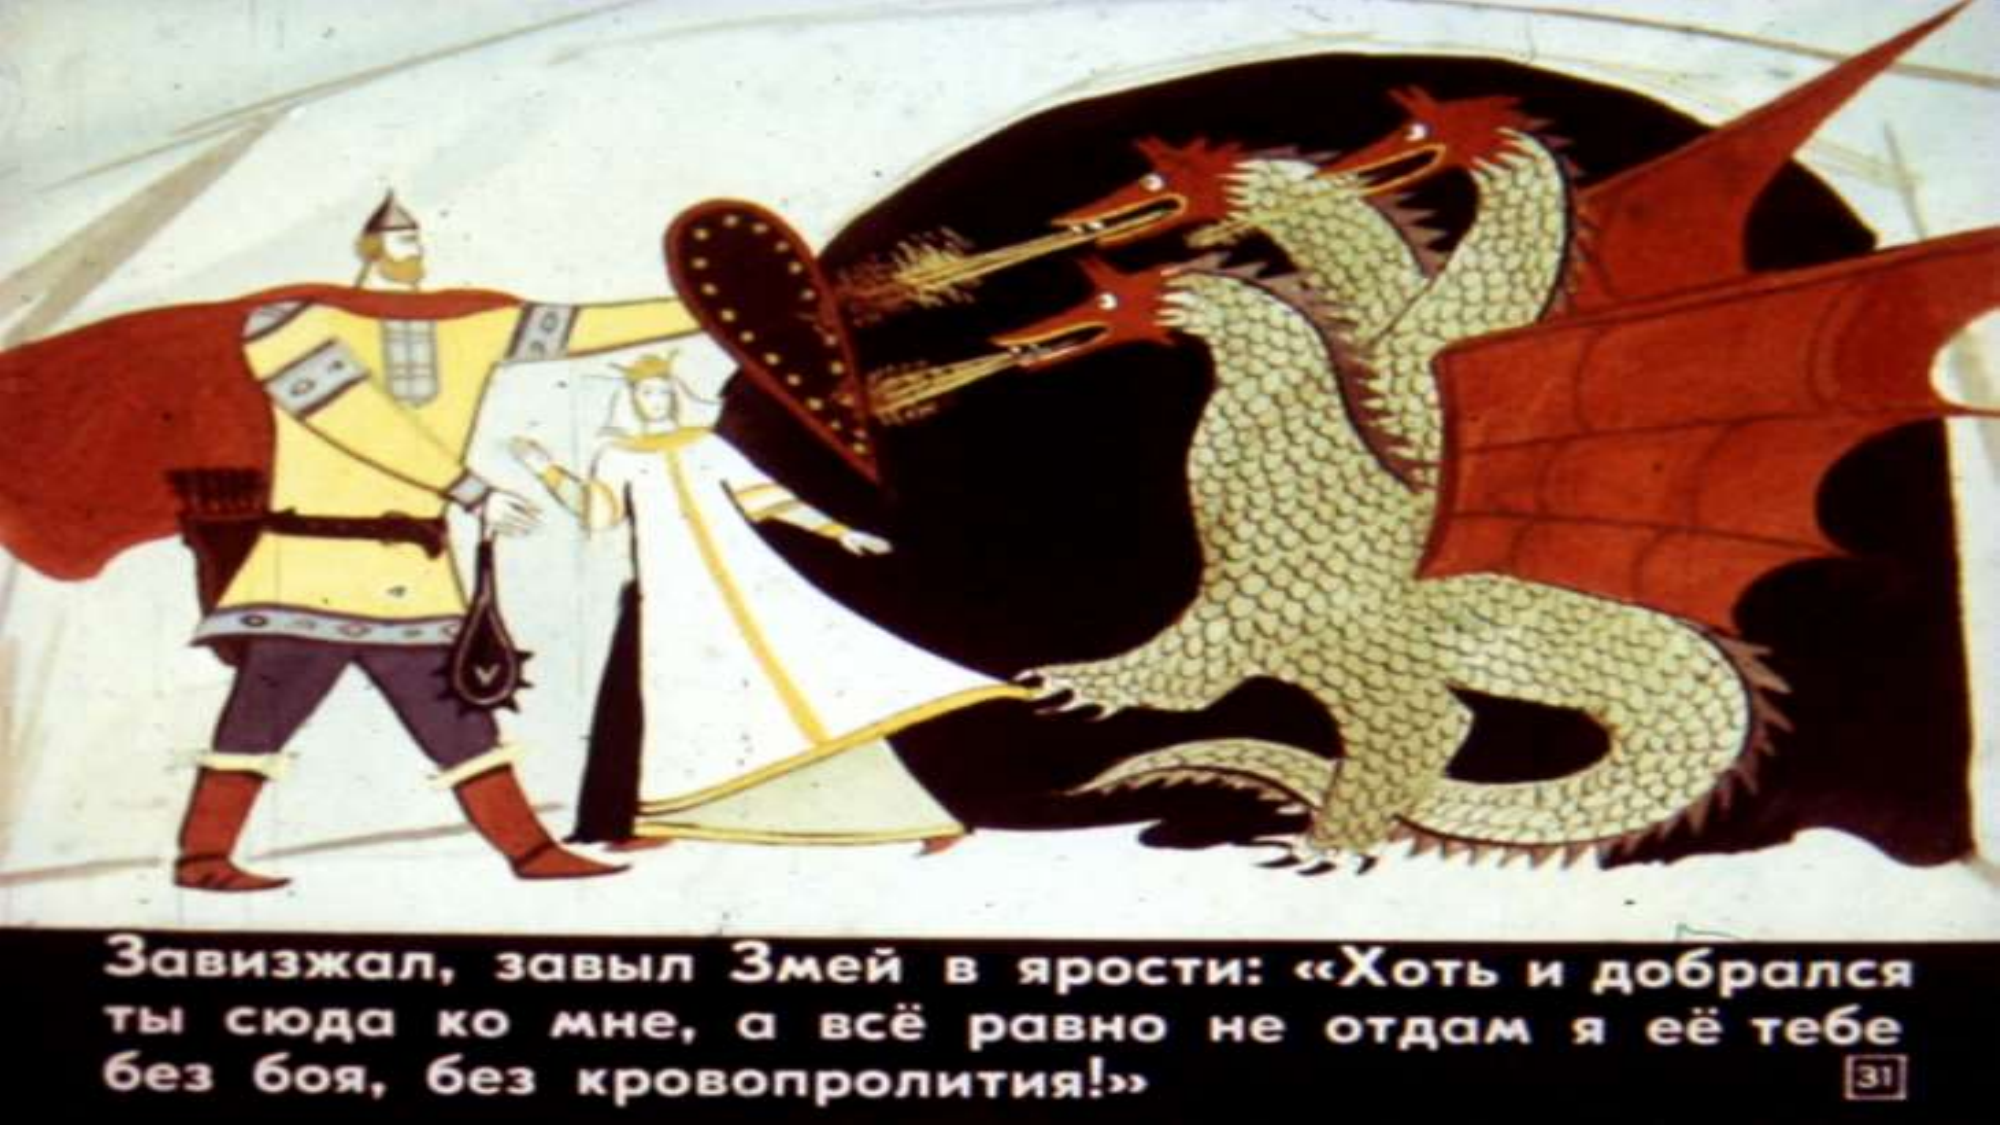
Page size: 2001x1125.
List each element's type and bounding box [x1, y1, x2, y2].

list [0, 0, 2000, 1125]
